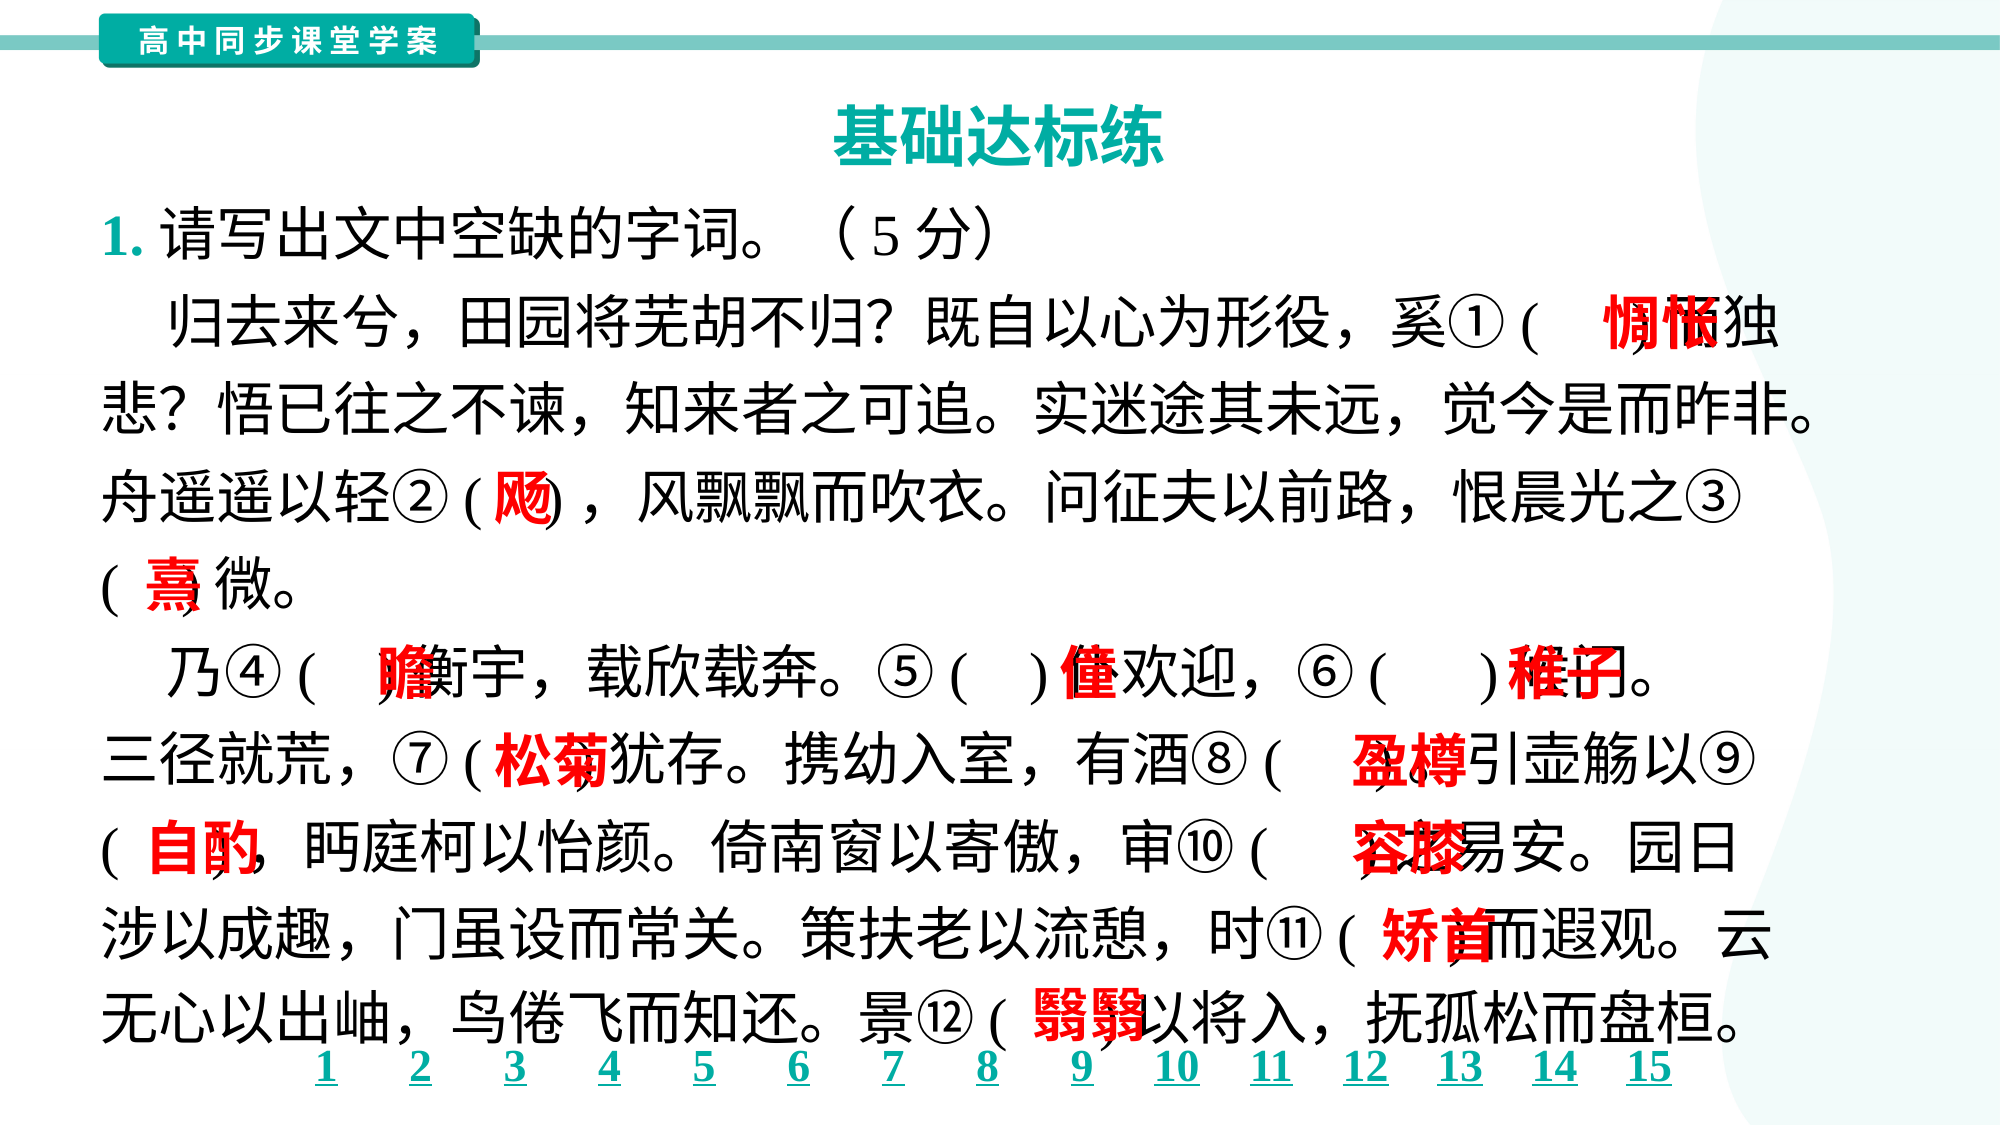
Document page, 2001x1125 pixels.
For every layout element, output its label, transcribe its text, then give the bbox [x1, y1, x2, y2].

text_box 惆怅 [1581, 268, 1741, 349]
text_box 瞻 [356, 618, 458, 699]
text_box 稚子 [1486, 618, 1646, 699]
text_box 自酌 [123, 793, 283, 874]
text_box 盈樽 [1330, 706, 1490, 786]
text_box 矫首 [1359, 881, 1520, 961]
picture [0, 0, 2000, 1125]
text_box 熹 [123, 531, 224, 611]
text_box 僮 [1037, 618, 1139, 699]
text_box 松菊 [473, 706, 633, 786]
text_box 翳翳 [1009, 965, 1170, 1042]
text_box 基础达标练 [100, 76, 1899, 168]
text_box 容膝 [1330, 793, 1490, 874]
text_box 飏 [473, 443, 575, 524]
text_box 1.请写出文中空缺的字词。（5分） 归去来兮，田园将芜胡不归？既自以心为形役，奚①( )而独 悲？悟已往之不谏，知来者之可追。实迷途其未远，觉今是而昨非。 舟遥遥以轻②( )，风飘飘而吹衣。问征夫以前路，恨晨光之③ ( )微。 乃④( )衡宇，载欣载奔。⑤( )仆欢迎，⑥( )候门。 三径就荒，⑦( )犹存。携幼入室，有酒⑧( )。引壶觞以⑨ ( )，眄庭柯以怡颜。倚南窗以寄傲，审⑩( )之易安。园日 涉以成趣，门虽设而常关。策扶老以流憩，时⑪( )而遐观。云 无心以出岫，鸟倦飞而知还。景⑫( )以将入，抚孤松而盘桓。 [100, 179, 1899, 1044]
